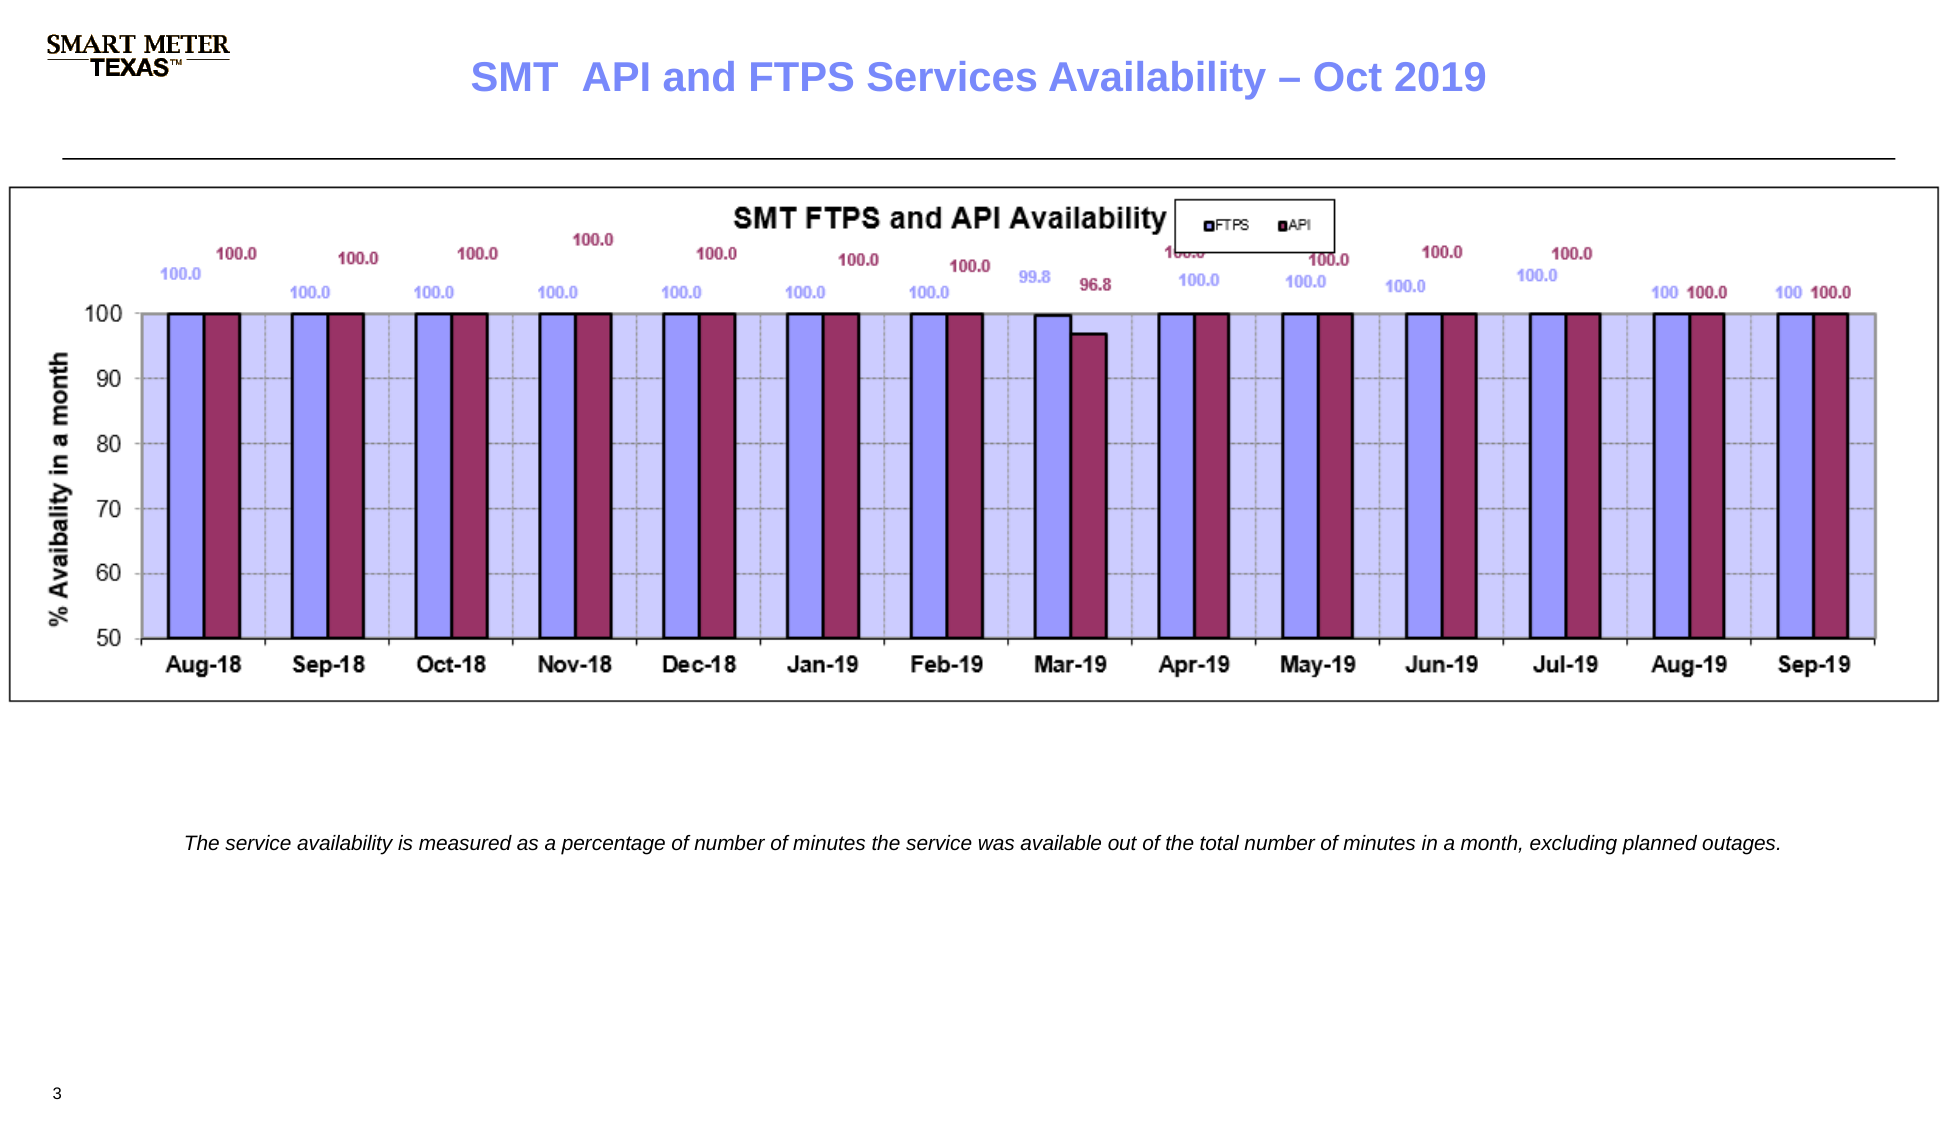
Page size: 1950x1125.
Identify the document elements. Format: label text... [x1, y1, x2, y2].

text_box SMT API and FTPS Services Availability – Oct 2019 [237, 37, 1825, 120]
picture [0, 176, 1950, 713]
picture [33, 24, 238, 84]
text_box The service availability is measured as a percentage of number of minutes the service was available out of the total number of minutes in a month, excluding planned outages. [169, 822, 1820, 863]
slide_number 3 [37, 1074, 116, 1106]
